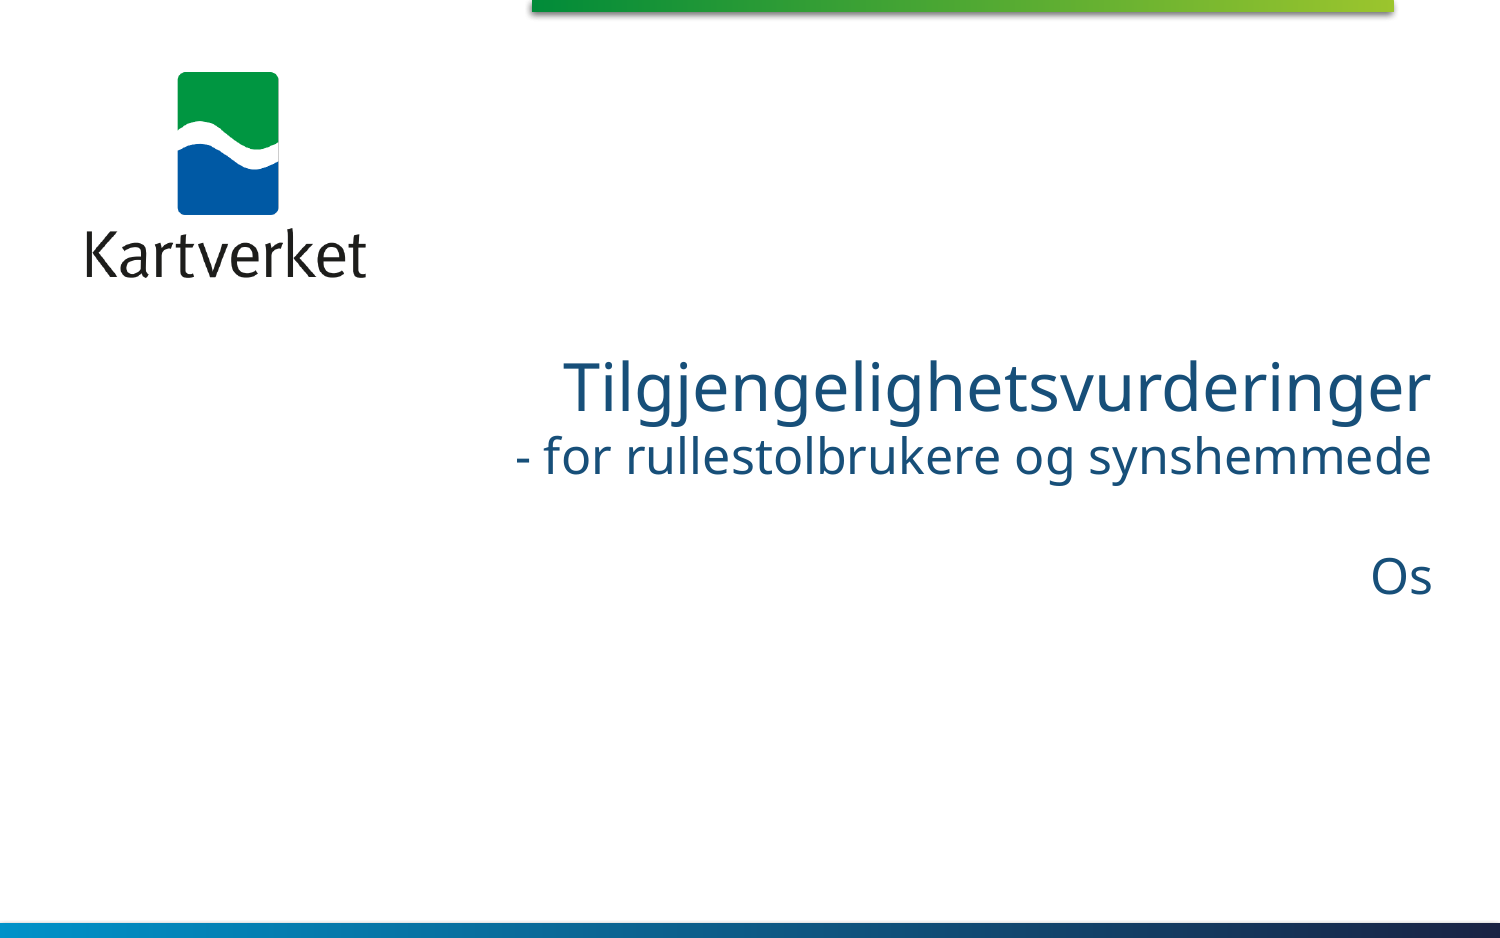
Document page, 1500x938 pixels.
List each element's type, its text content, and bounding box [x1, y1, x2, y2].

text_box Tilgjengelighetsvurderinger - for rullestolbrukere og synshemmede Os [66, 337, 1449, 613]
